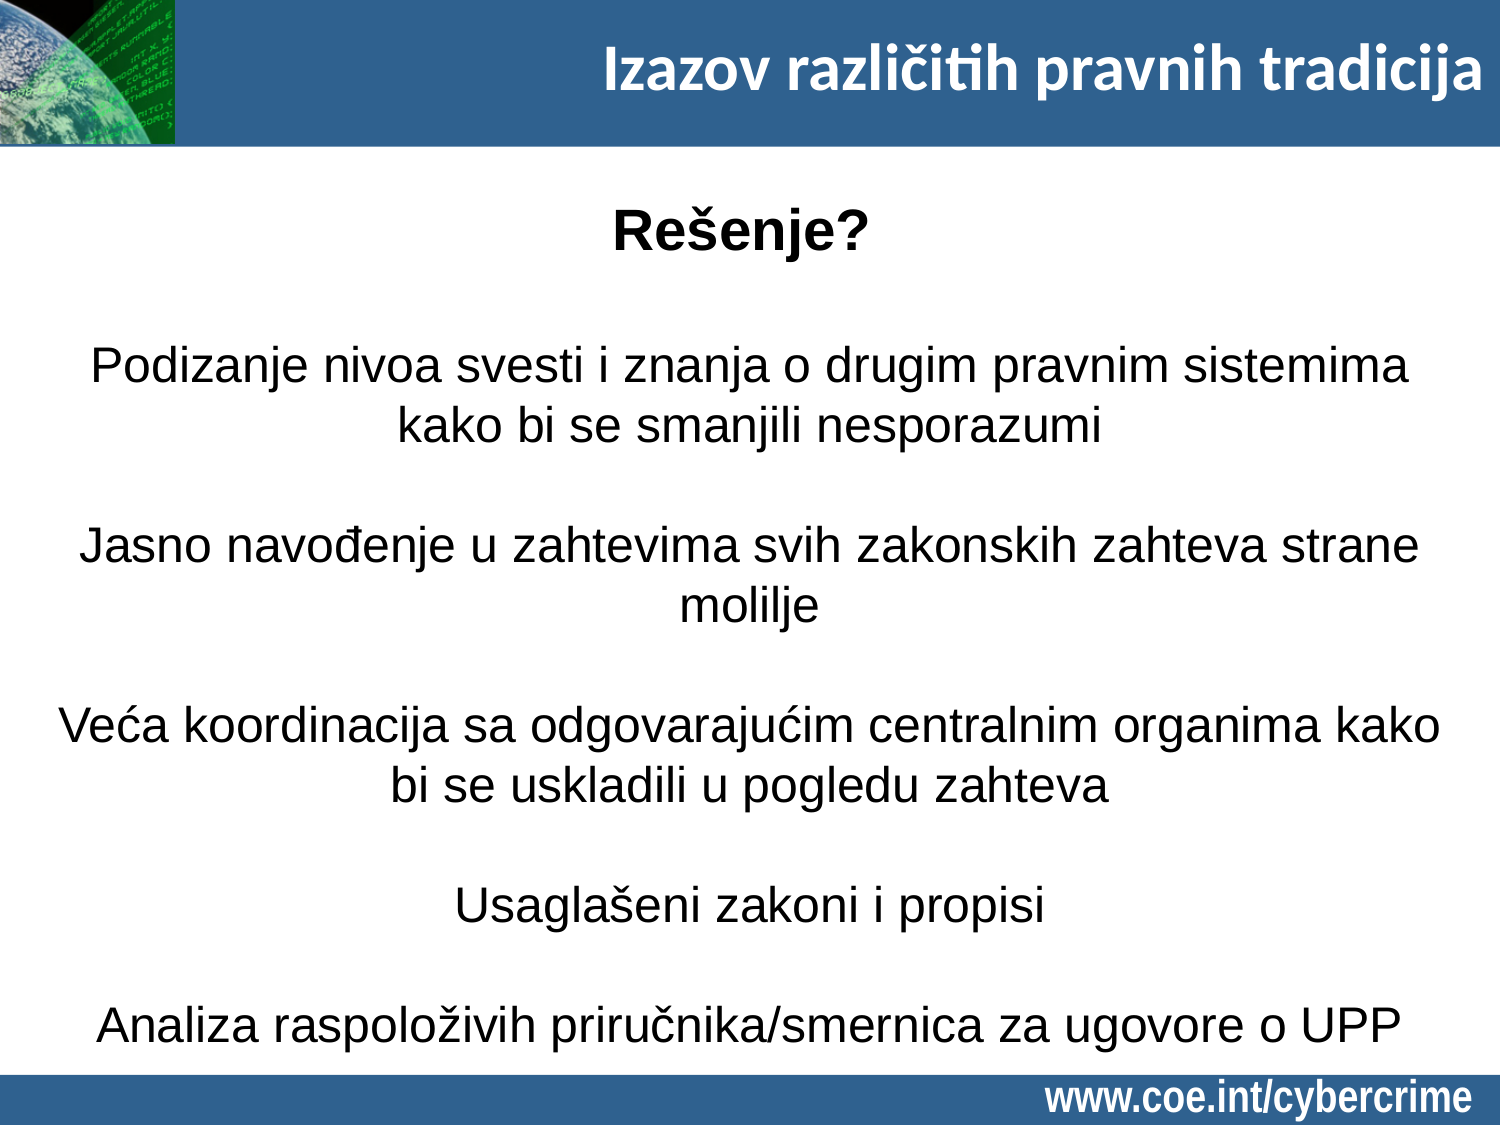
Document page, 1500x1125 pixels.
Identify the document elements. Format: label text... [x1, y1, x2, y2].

picture [0, 0, 175, 144]
text_box Rešenje? Podizanje nivoa svesti i znanja o drugim pravnim sistemima kako bi se smanjili nesporazumi Jasno navođenje u zahtevima svih zakonskih zahteva strane molilje Veća koordinacija sa odgovarajućim centralnim organima kako bi se uskladili u pogledu zahteva Usaglašeni zakoni i propisi Analiza raspoloživih priručnika/smernica za ugovore o UPP [19, 185, 1481, 1060]
text_box [0, 1073, 1030, 1125]
text_box www.coe.int/cybercrime [1030, 1059, 1500, 1125]
text_box Izazov različitih pravnih tradicija [177, 0, 1500, 149]
